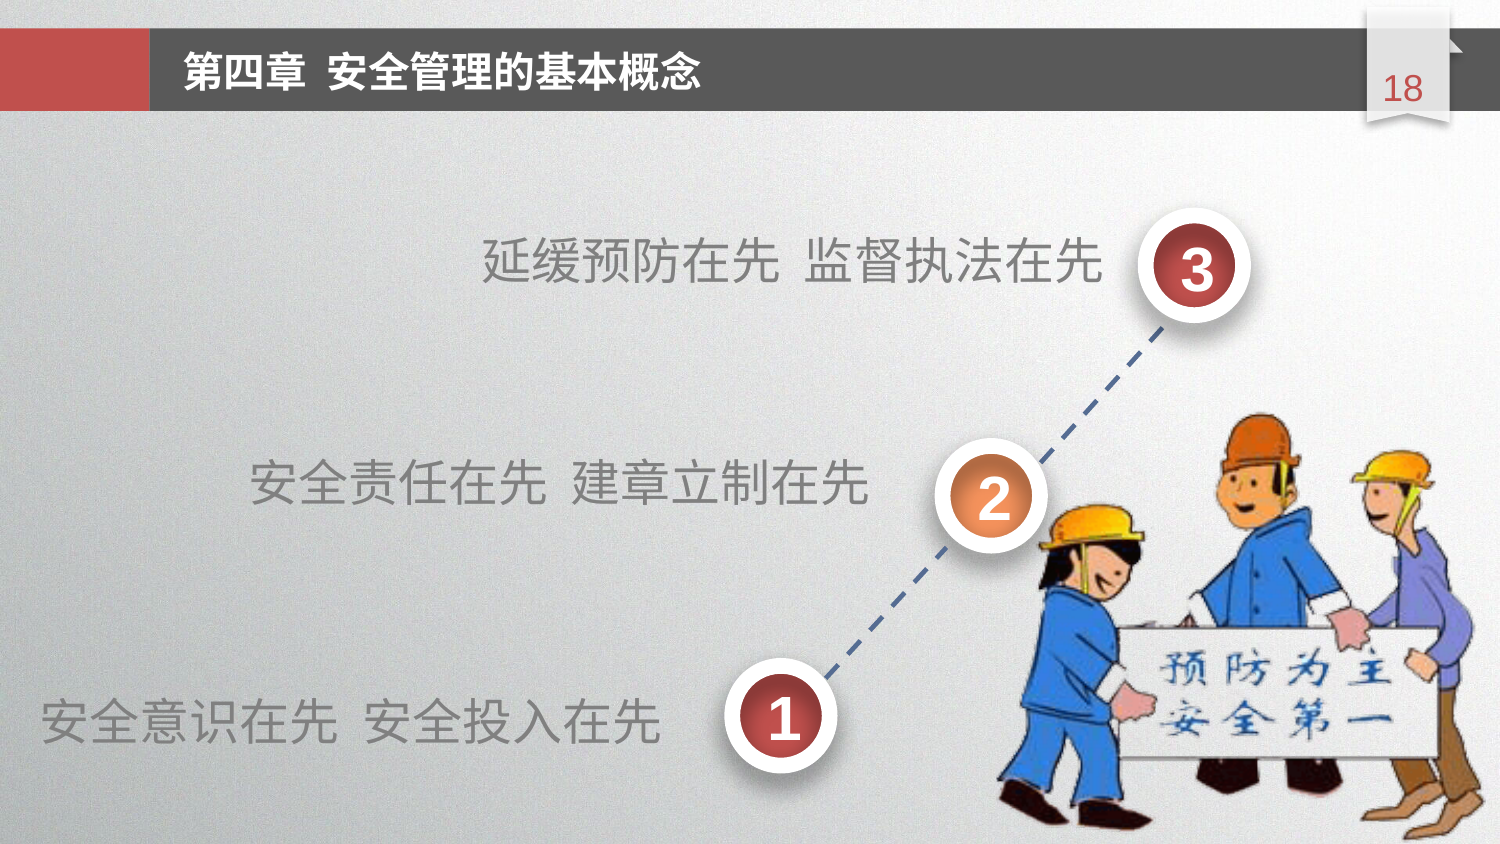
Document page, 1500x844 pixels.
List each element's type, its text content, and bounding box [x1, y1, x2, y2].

text_box 安全意识在先 安全投入在先 [0, 652, 677, 758]
text_box 第四章 安全管理的基本概念 [167, 38, 735, 104]
text_box 延缓预防在先 监督执法在先 [375, 191, 1119, 297]
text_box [1137, 207, 1251, 324]
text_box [934, 437, 1048, 554]
picture [0, 0, 1500, 28]
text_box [724, 657, 838, 774]
picture [0, 111, 1500, 844]
text_box 安全责任在先 建章立制在先 [158, 413, 886, 519]
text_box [1040, 310, 1178, 394]
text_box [825, 547, 947, 679]
